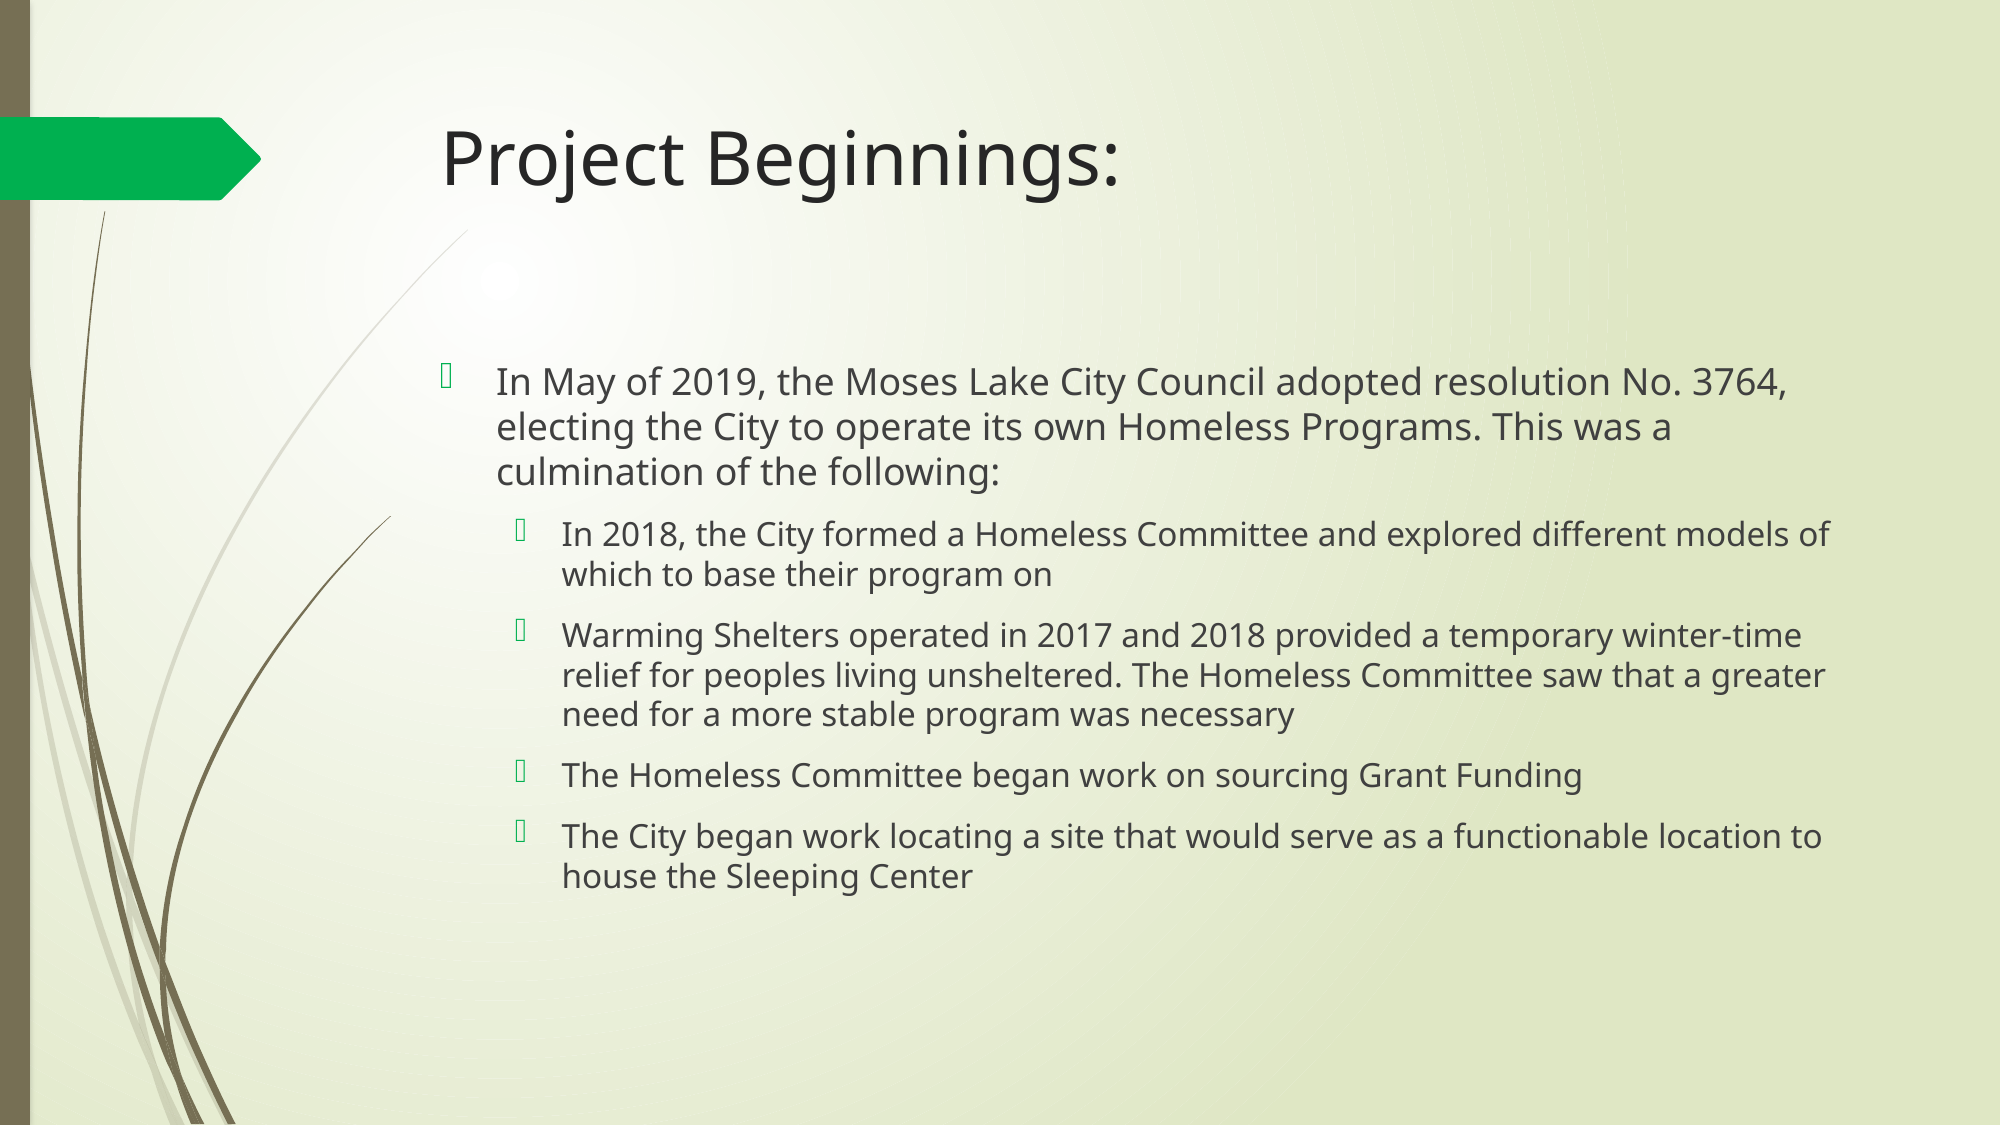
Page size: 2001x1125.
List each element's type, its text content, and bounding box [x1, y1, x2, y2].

title Project Beginnings: [425, 102, 1888, 313]
list In May of 2019, the Moses Lake City Council adopted resolution No. 3764, electing the City to operate its own Homeless Programs. This was a culmination of the following: In 2018, the City formed a Homeless Committee and explored different models of which to base their program on Warming Shelters operated in 2017 and 2018 provided a temporary winter-time relief for peoples living unsheltered. The Homeless Committee saw that a greater need for a more stable program was necessary The Homeless Committee began work on sourcing Grant Funding The City began work locating a site that would serve as a functionable location to house the Sleeping Center [424, 350, 1888, 970]
